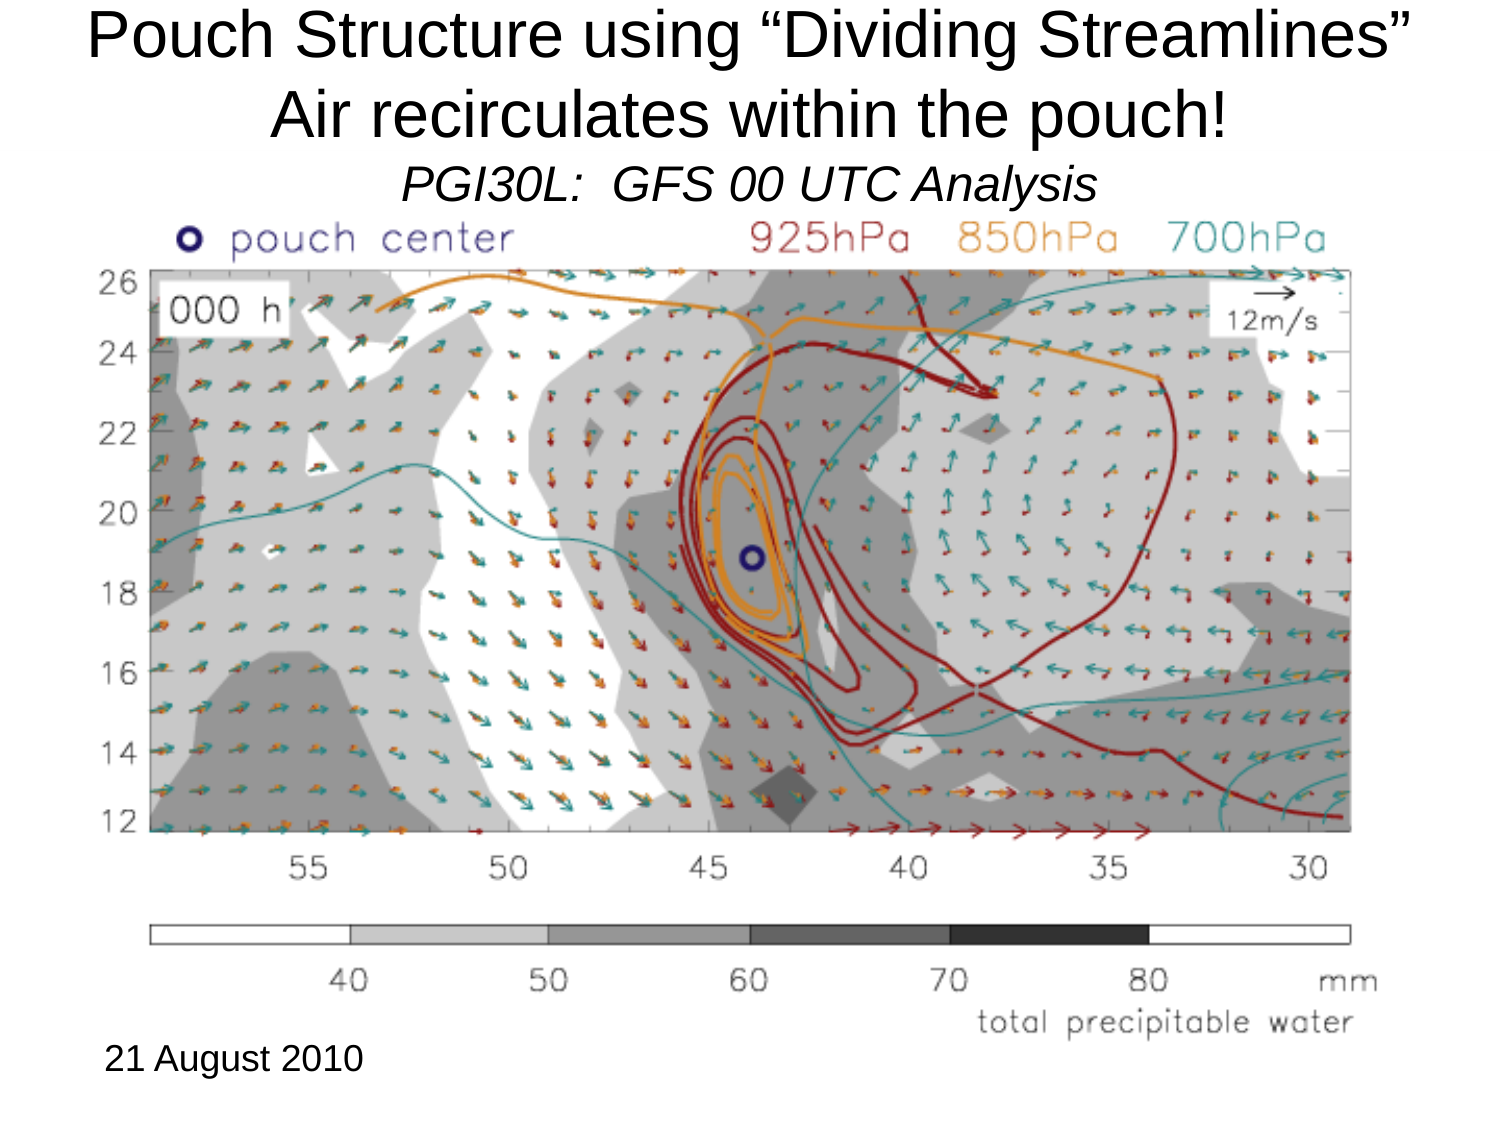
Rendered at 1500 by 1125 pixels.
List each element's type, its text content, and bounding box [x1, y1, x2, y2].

picture [0, 149, 1500, 1125]
title Pouch Structure using “Dividing Streamlines” Air recirculates within the pouch! PGI30L: GFS 00 UTC Analysis [37, 27, 1463, 148]
